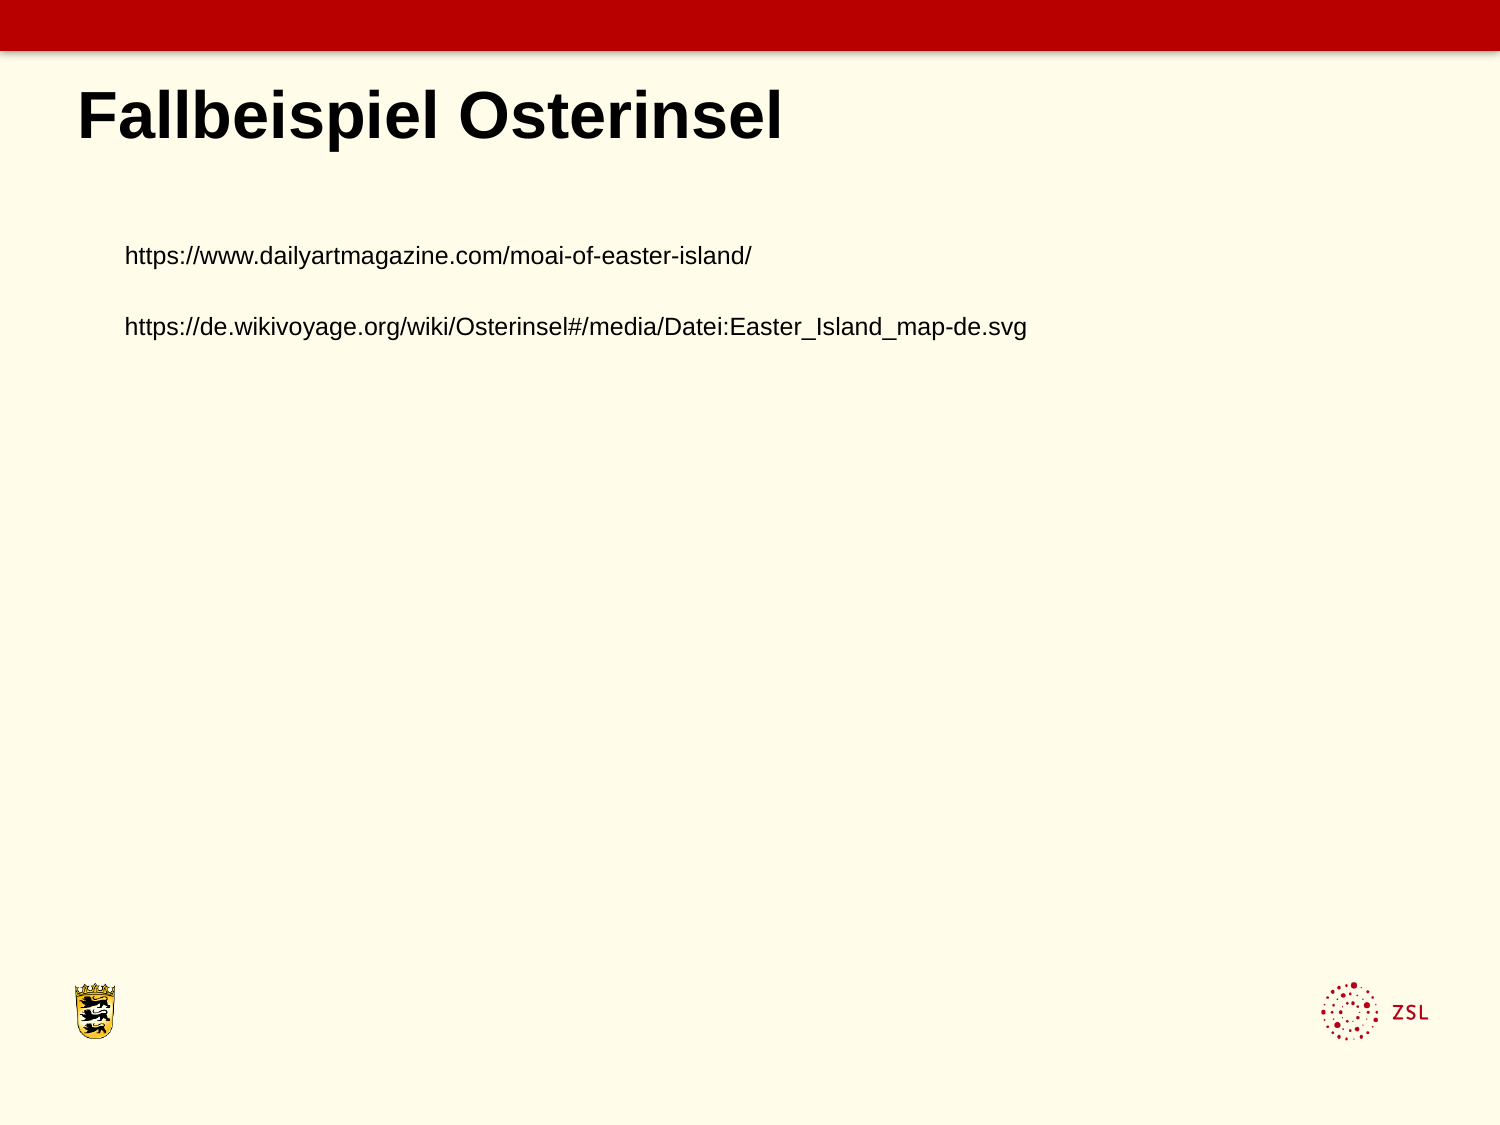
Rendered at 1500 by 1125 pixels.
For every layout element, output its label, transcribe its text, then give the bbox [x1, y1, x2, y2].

text_box https://de.wikivoyage.org/wiki/Osterinsel#/media/Datei:Easter_Island_map-de.svg [109, 302, 1432, 348]
picture [73, 981, 117, 1041]
text_box https://www.dailyartmagazine.com/moai-of-easter-island/ [109, 231, 1043, 277]
picture [1320, 981, 1429, 1041]
text_box Fallbeispiel Osterinsel [62, 64, 800, 160]
